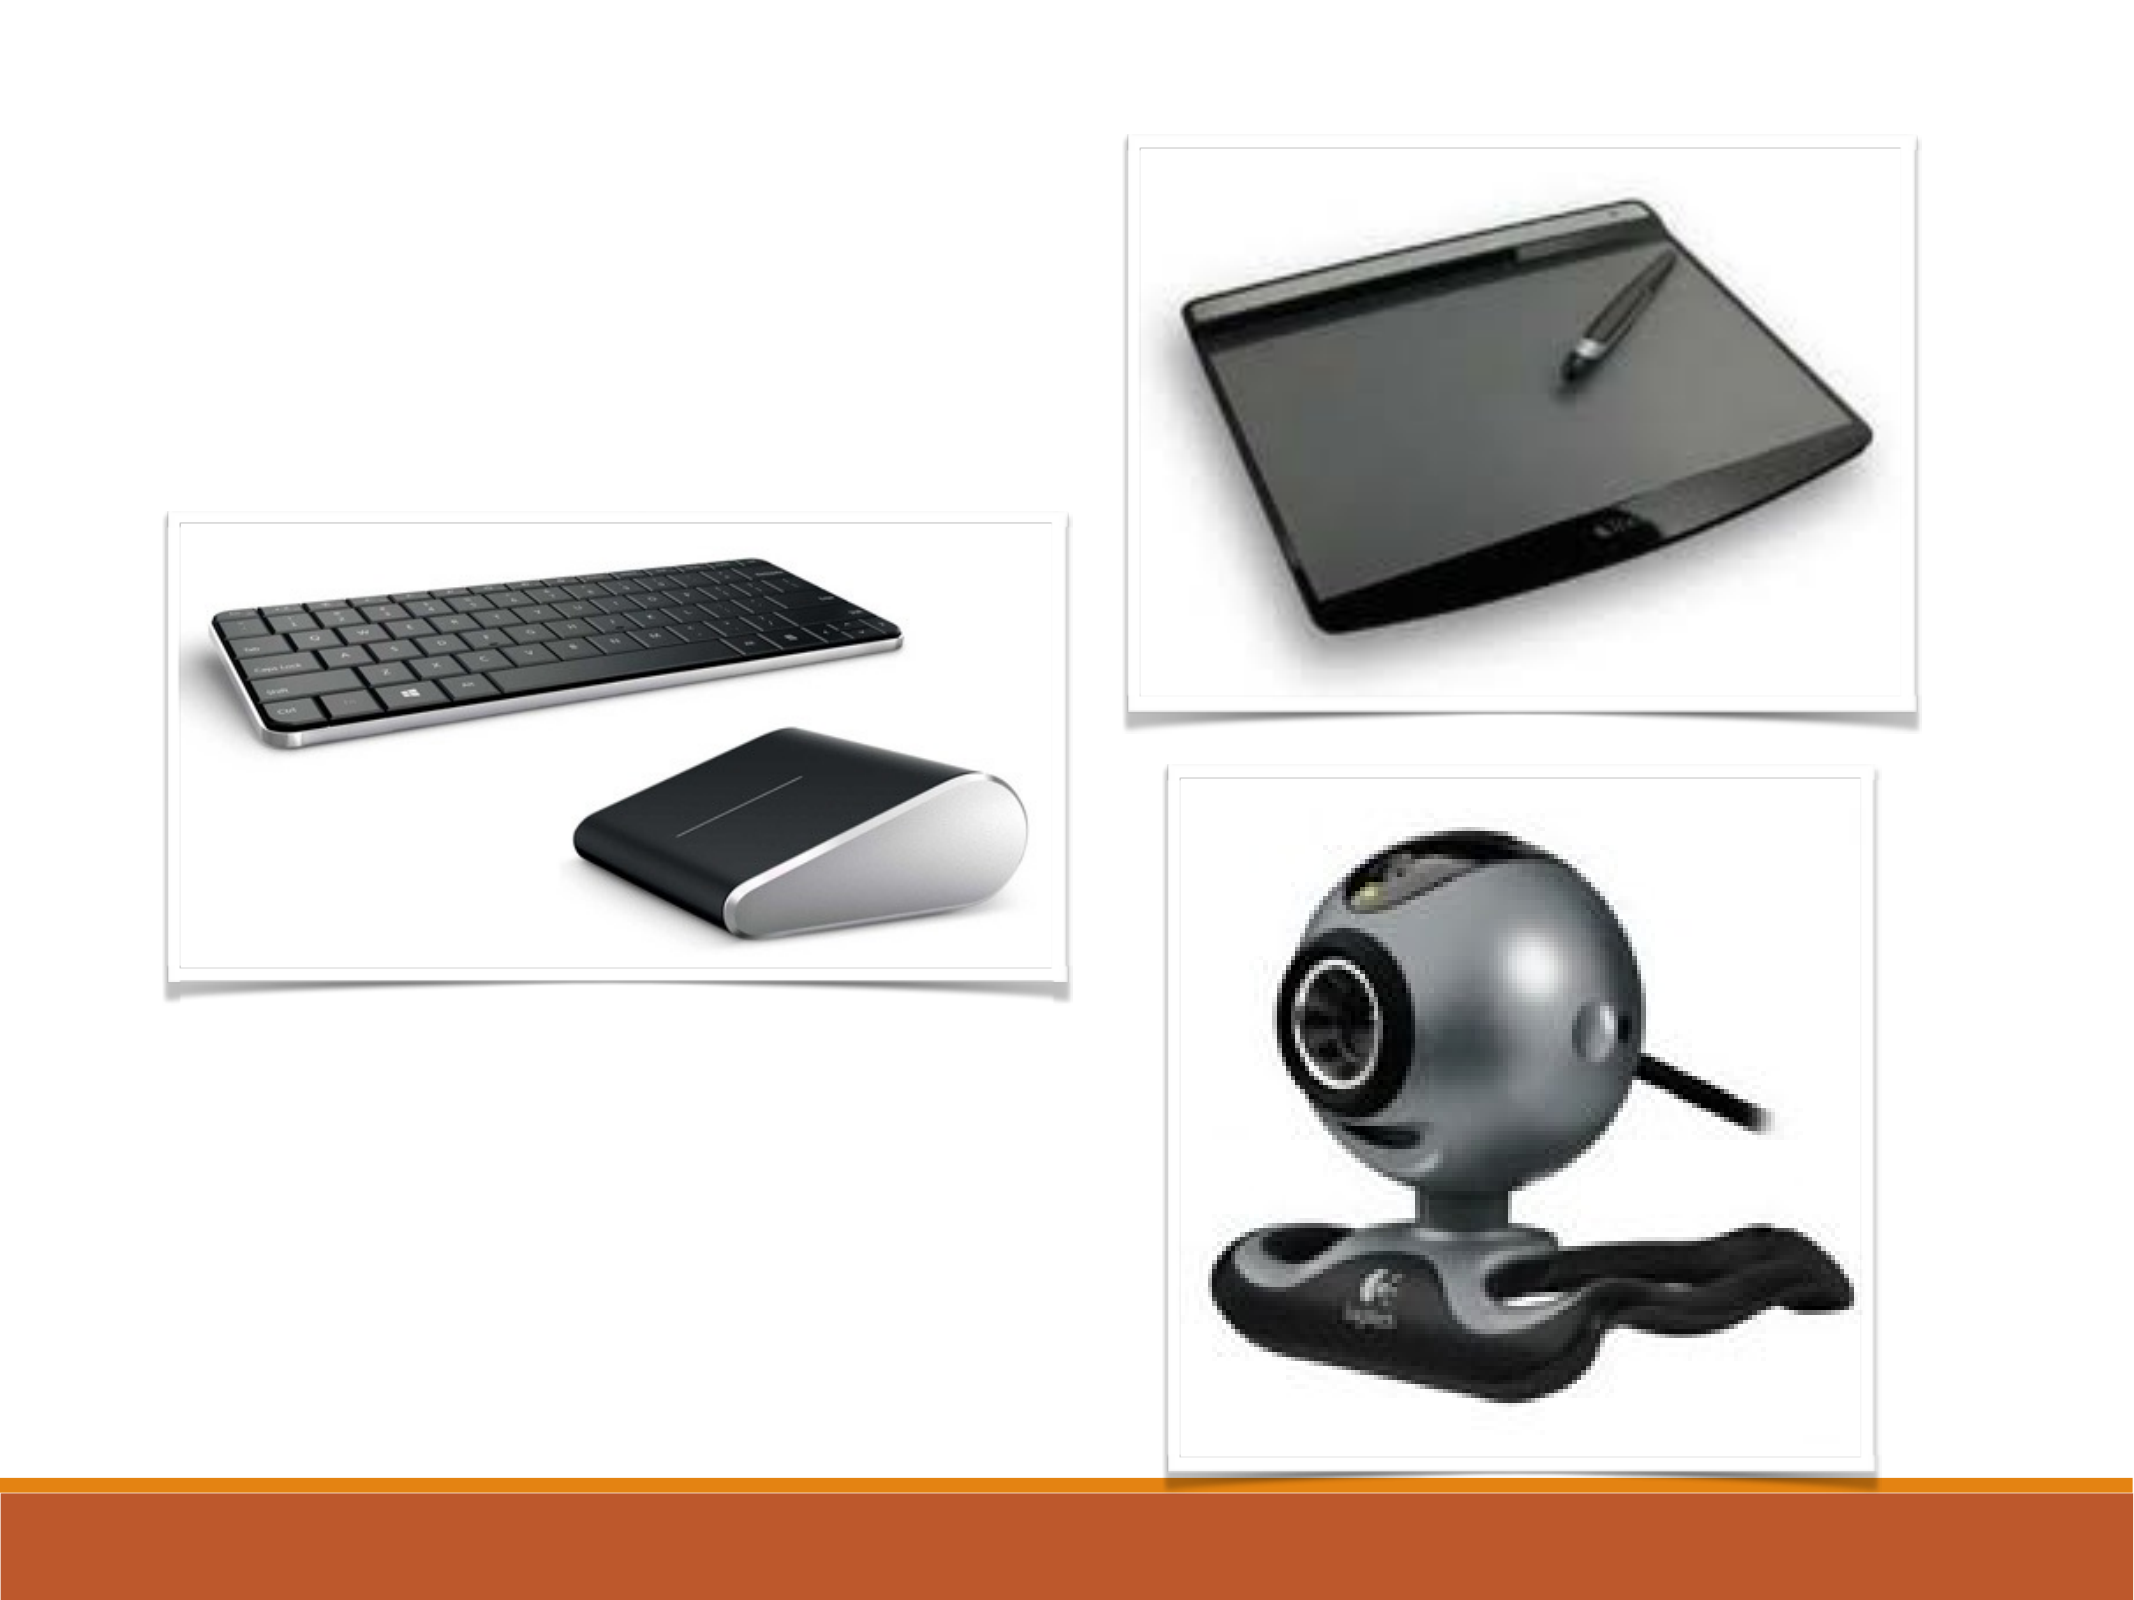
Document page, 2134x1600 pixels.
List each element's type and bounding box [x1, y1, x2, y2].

text_box [162, 510, 1074, 1006]
text_box [1161, 763, 1883, 1495]
text_box [1121, 134, 1923, 735]
